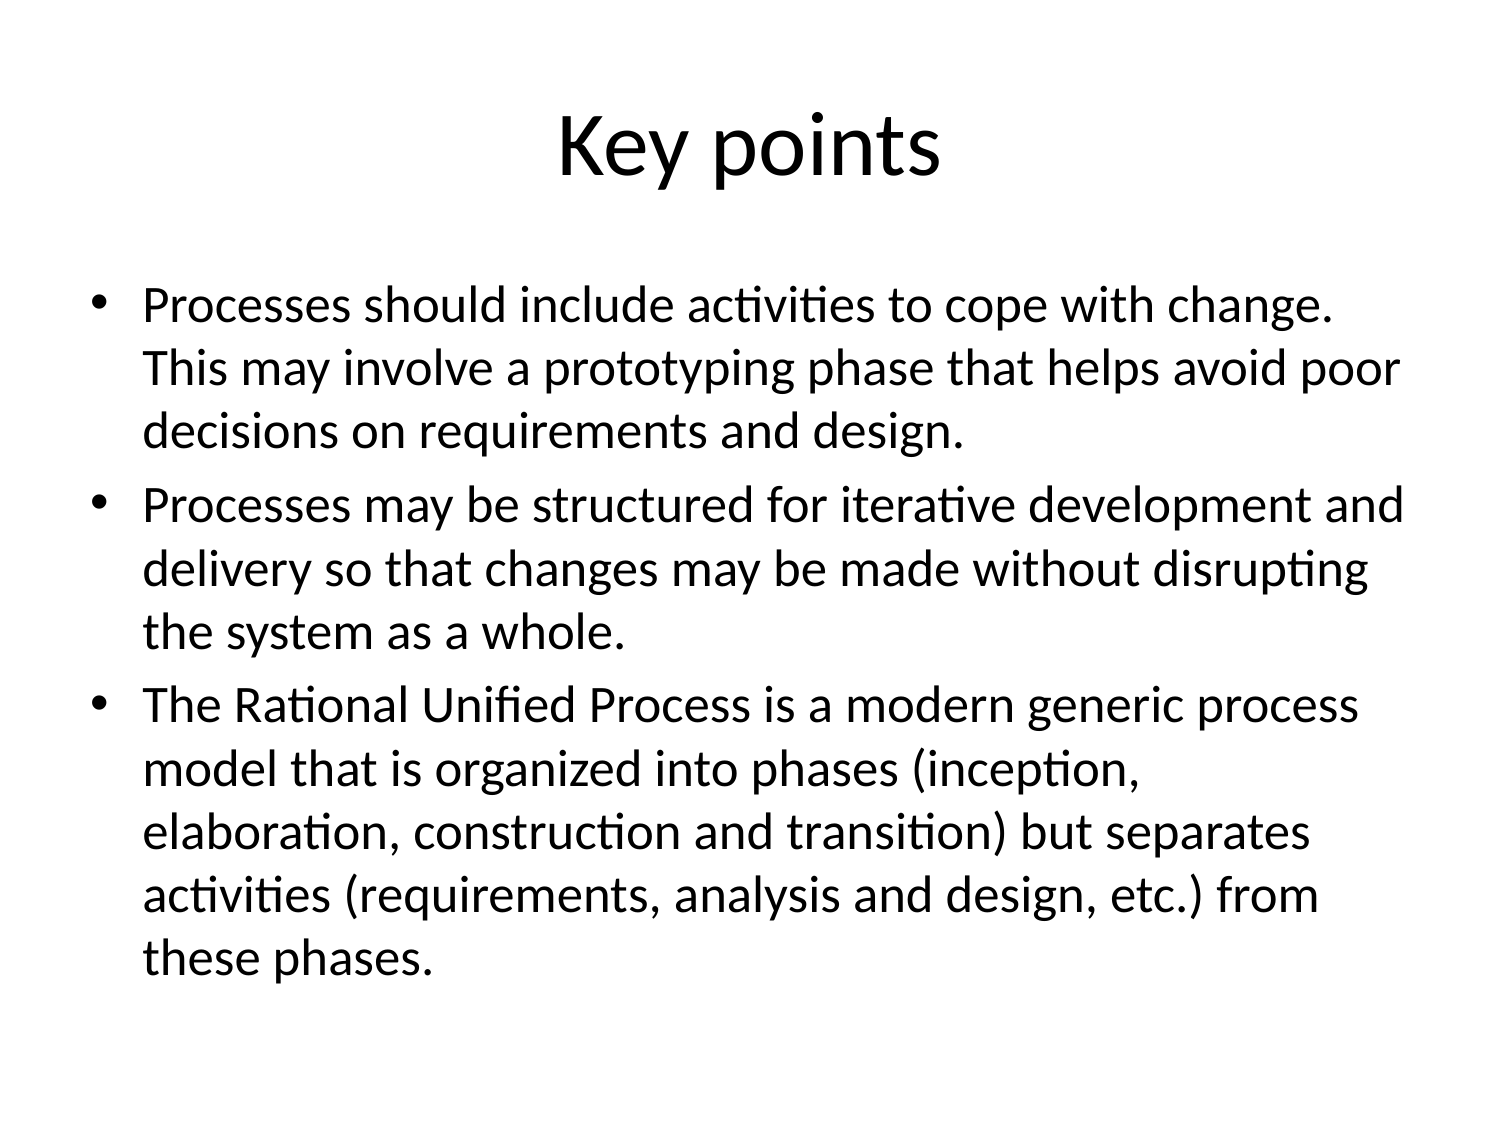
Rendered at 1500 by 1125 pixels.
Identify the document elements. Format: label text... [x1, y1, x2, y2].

title Key points [75, 45, 1425, 233]
list Processes should include activities to cope with change. This may involve a prototyping phase that helps avoid poor decisions on requirements and design. Processes may be structured for iterative development and delivery so that changes may be made without disrupting the system as a whole. The Rational Unified Process is a modern generic process model that is organized into phases (inception, elaboration, construction and transition) but separates activities (requirements, analysis and design, etc.) from these phases. [75, 262, 1425, 1005]
